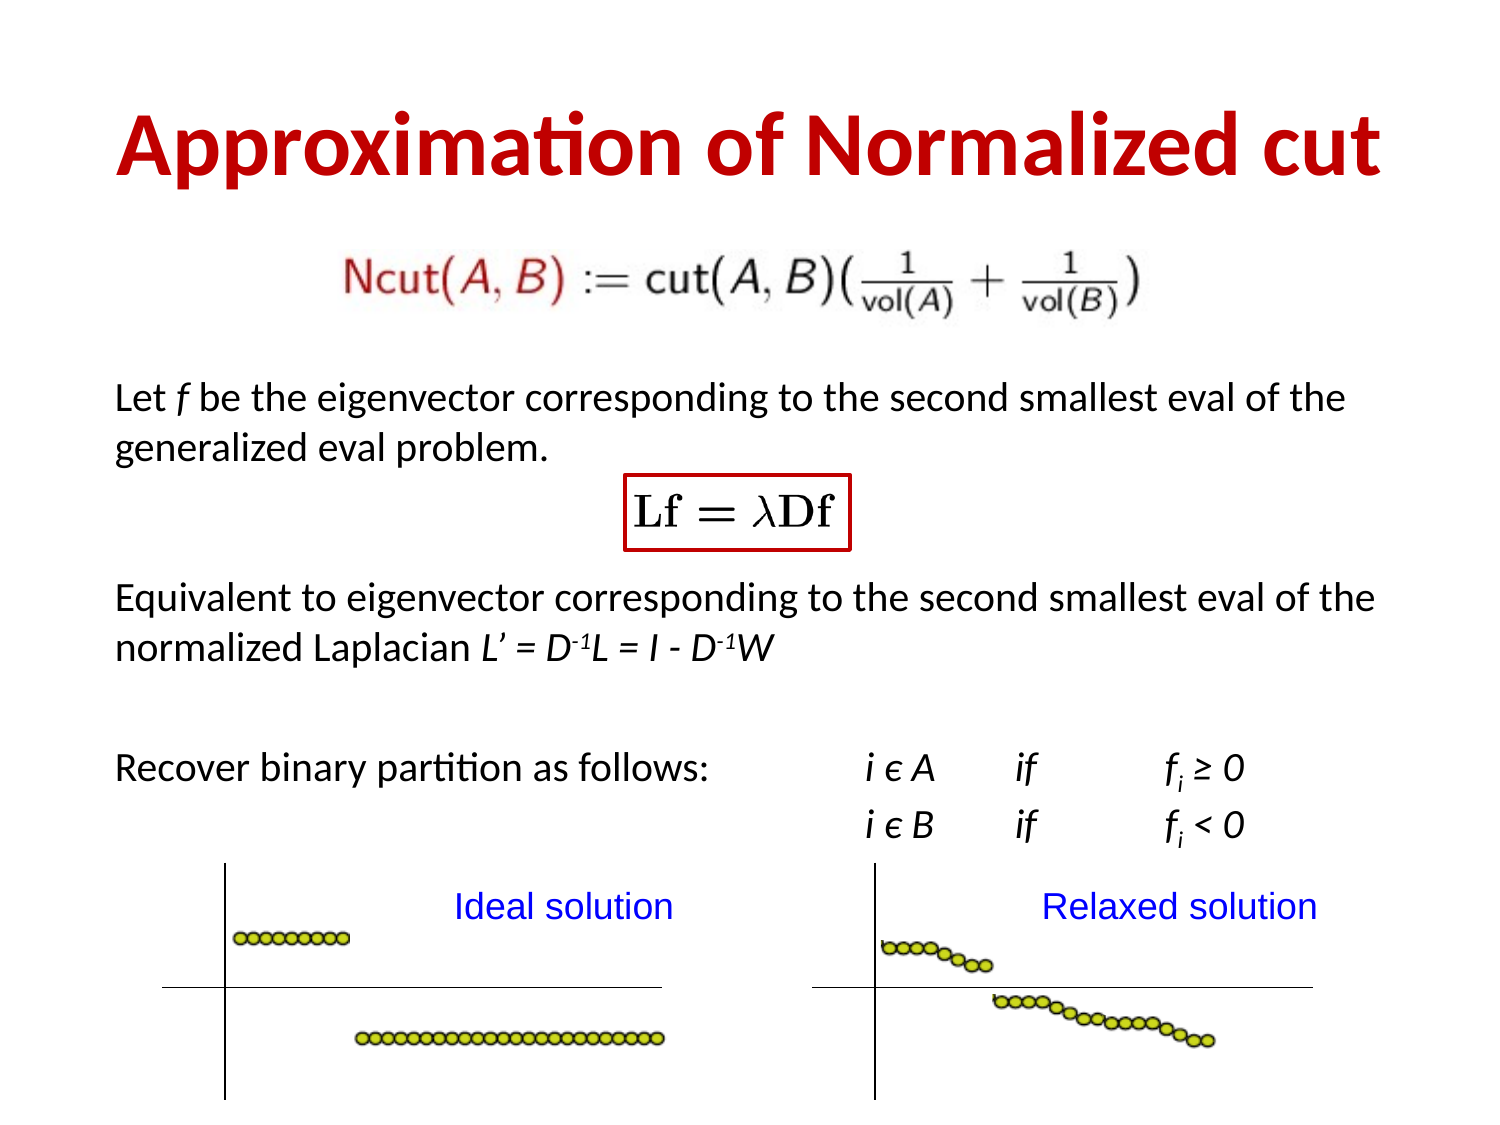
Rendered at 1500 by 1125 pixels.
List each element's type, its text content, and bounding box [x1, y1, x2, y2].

text_box Let f be the eigenvector corresponding to the second smallest eval of the generalized eval problem. Equivalent to eigenvector corresponding to the second smallest eval of the normalized Laplacian L’ = D-1L = I - D-1W Recover binary partition as follows: i є A if fi ≥ 0 i є B if fi < 0 [99, 362, 1400, 1125]
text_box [162, 862, 1336, 1101]
picture [337, 249, 1151, 356]
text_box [624, 474, 851, 551]
title Approximation of Normalized cut [75, 45, 1425, 233]
